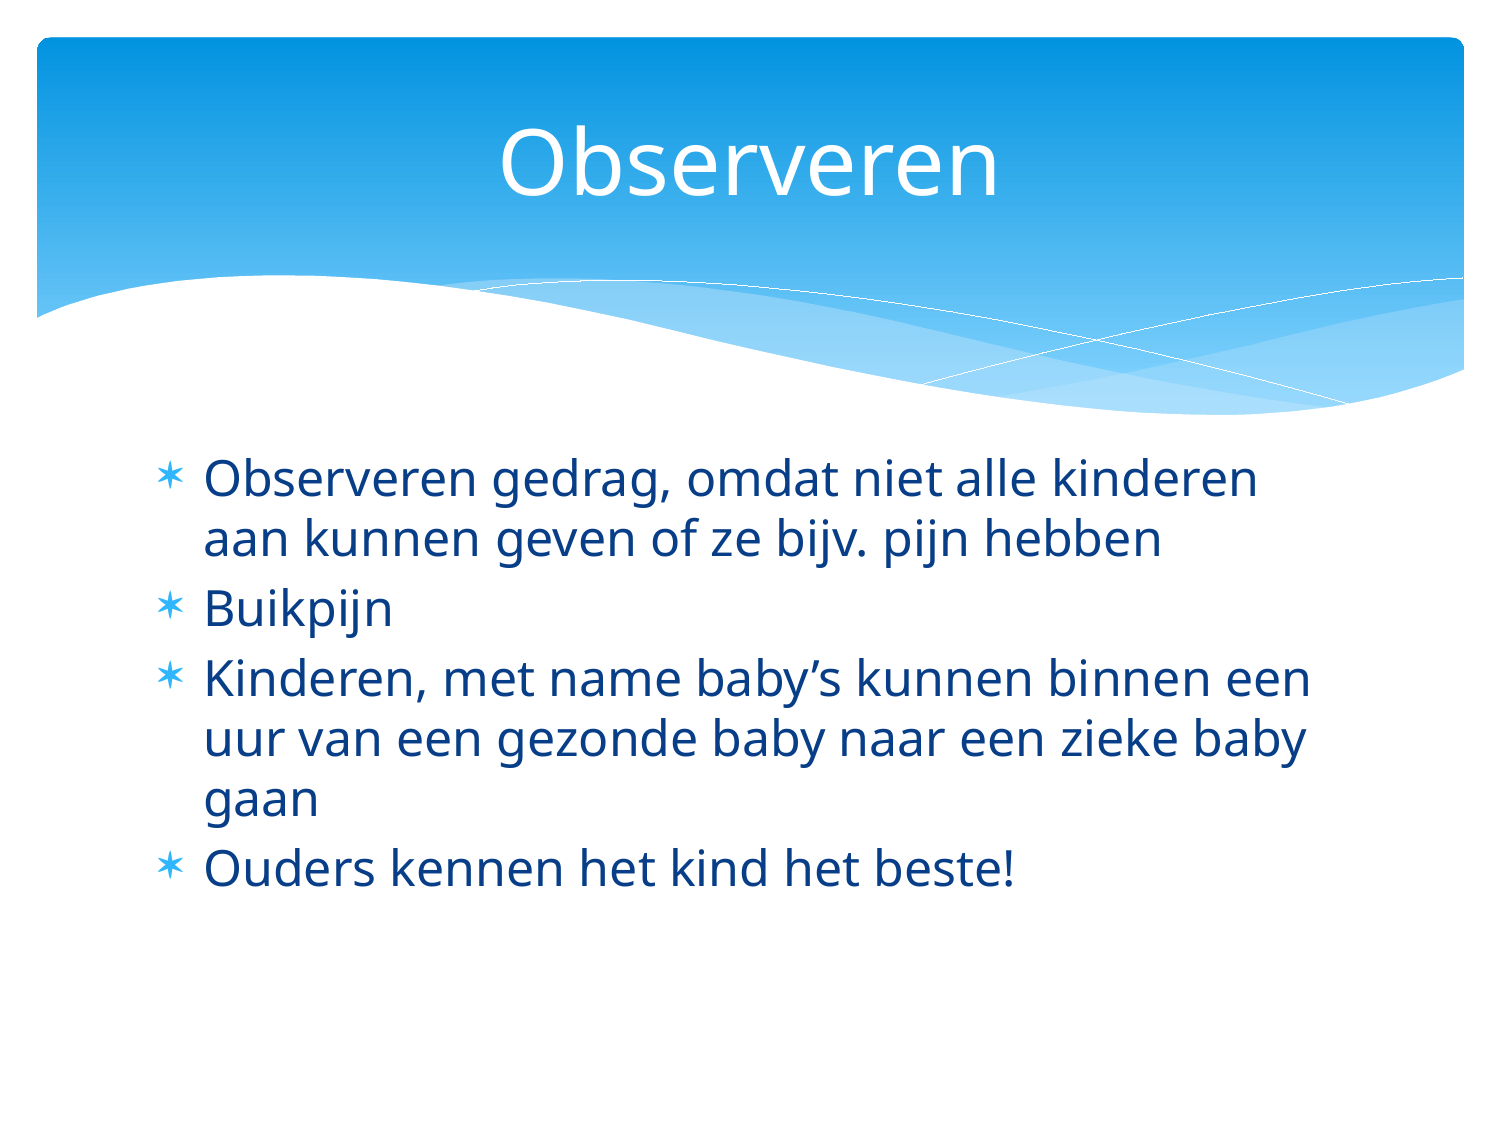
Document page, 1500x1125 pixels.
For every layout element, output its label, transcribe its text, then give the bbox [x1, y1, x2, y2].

title Observeren [75, 55, 1425, 261]
list Observeren gedrag, omdat niet alle kinderen aan kunnen geven of ze bijv. pijn hebben Buikpijn Kinderen, met name baby’s kunnen binnen een uur van een gezonde baby naar een zieke baby gaan Ouders kennen het kind het beste! [143, 438, 1359, 1005]
